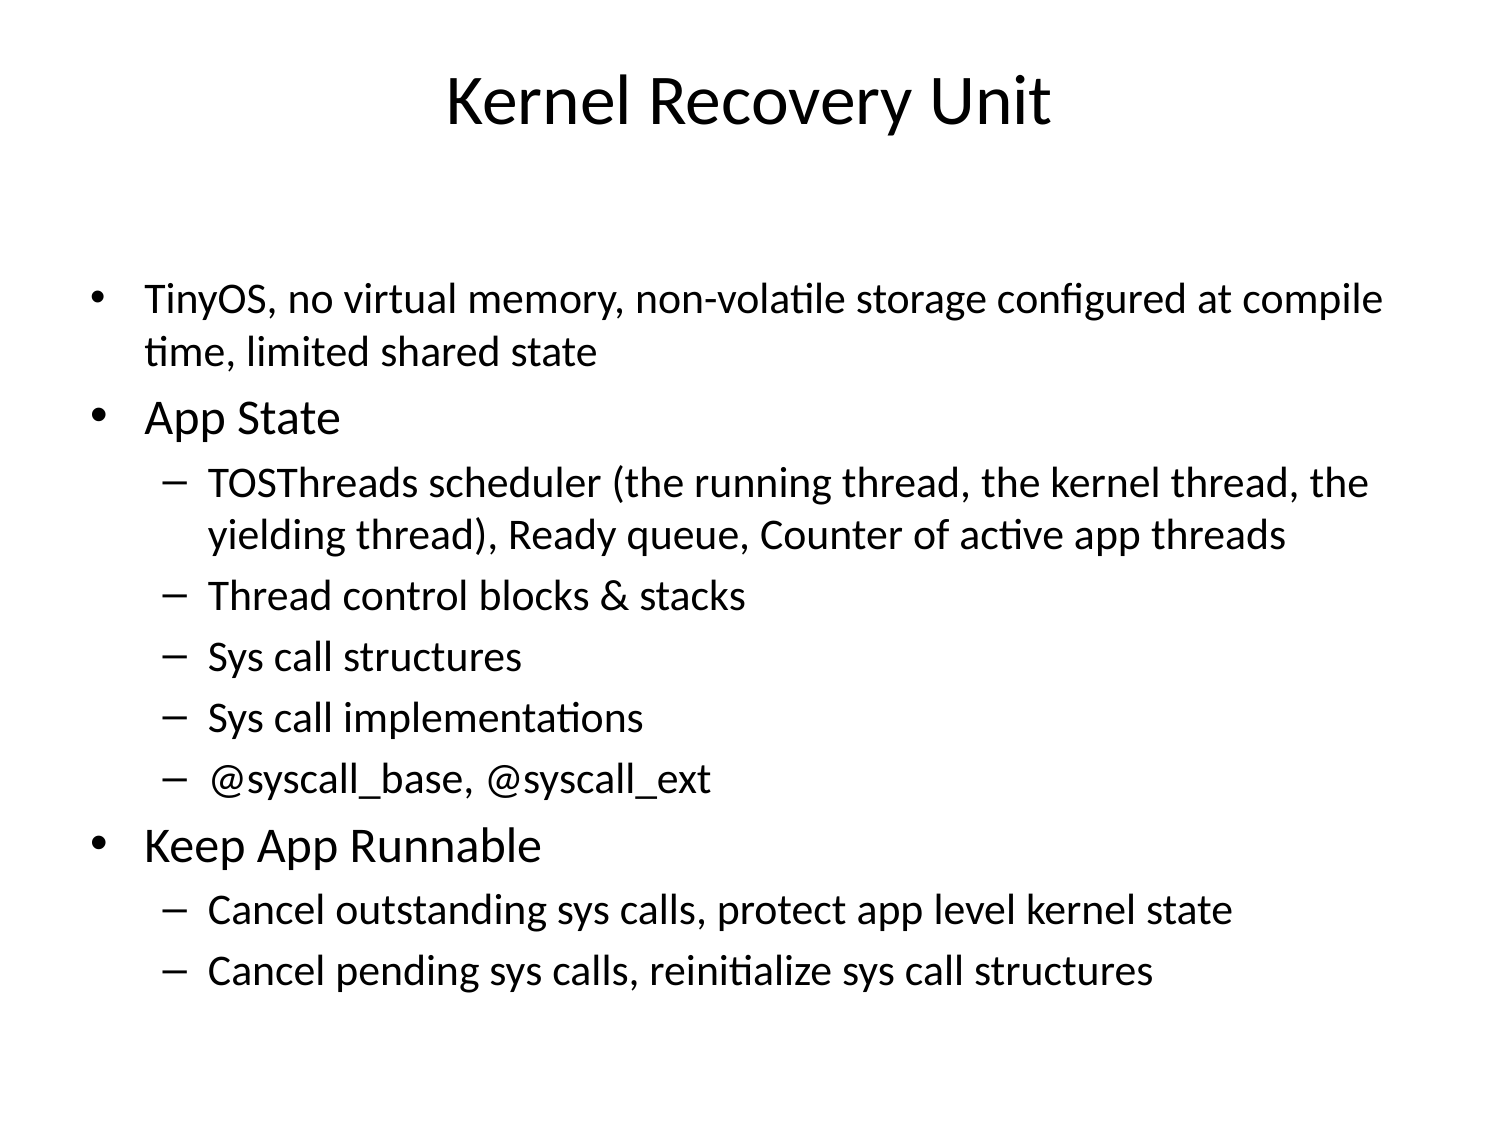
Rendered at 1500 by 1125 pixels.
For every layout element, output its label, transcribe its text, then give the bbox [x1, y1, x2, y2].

list TinyOS, no virtual memory, non-volatile storage configured at compile time, limited shared state App State TOSThreads scheduler (the running thread, the kernel thread, the yielding thread), Ready queue, Counter of active app threads Thread control blocks & stacks Sys call structures Sys call implementations @syscall_base, @syscall_ext Keep App Runnable Cancel outstanding sys calls, protect app level kernel state Cancel pending sys calls, reinitialize sys call structures [75, 262, 1425, 1005]
title Kernel Recovery Unit [75, 45, 1425, 233]
